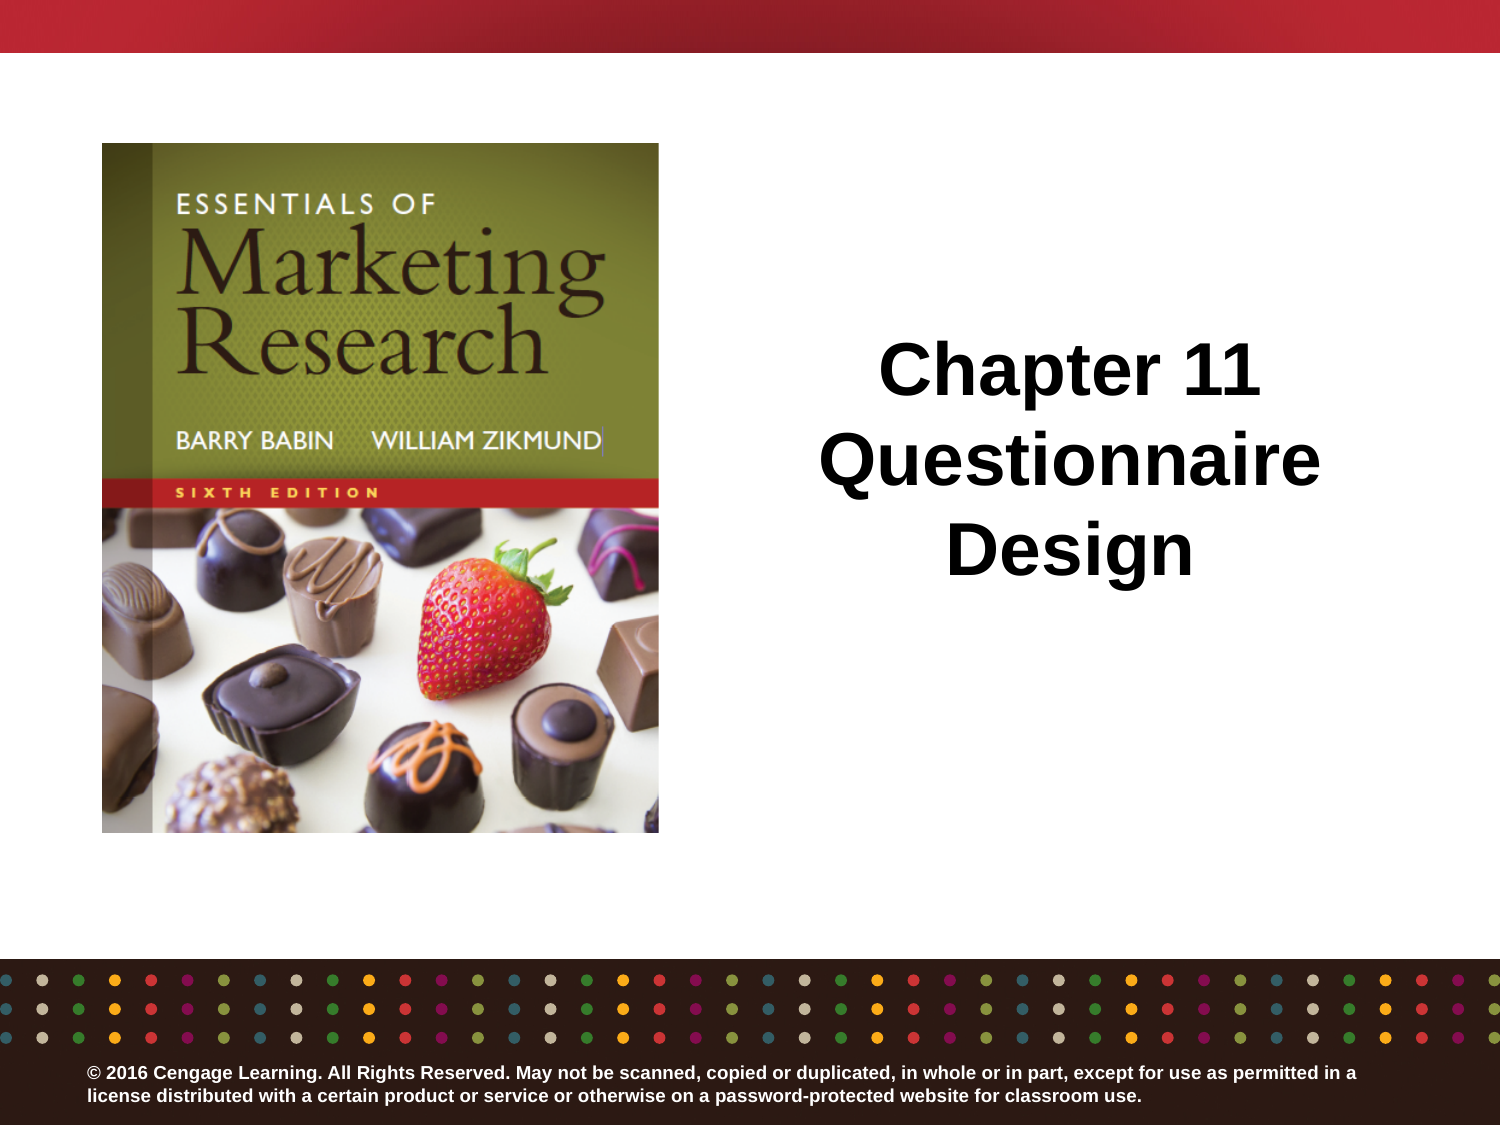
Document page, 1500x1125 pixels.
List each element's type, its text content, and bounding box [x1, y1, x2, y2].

picture [102, 143, 660, 833]
picture [0, 959, 1500, 1125]
list Chapter 11 Questionnaire Design [731, 312, 1410, 691]
picture [0, 0, 1500, 53]
